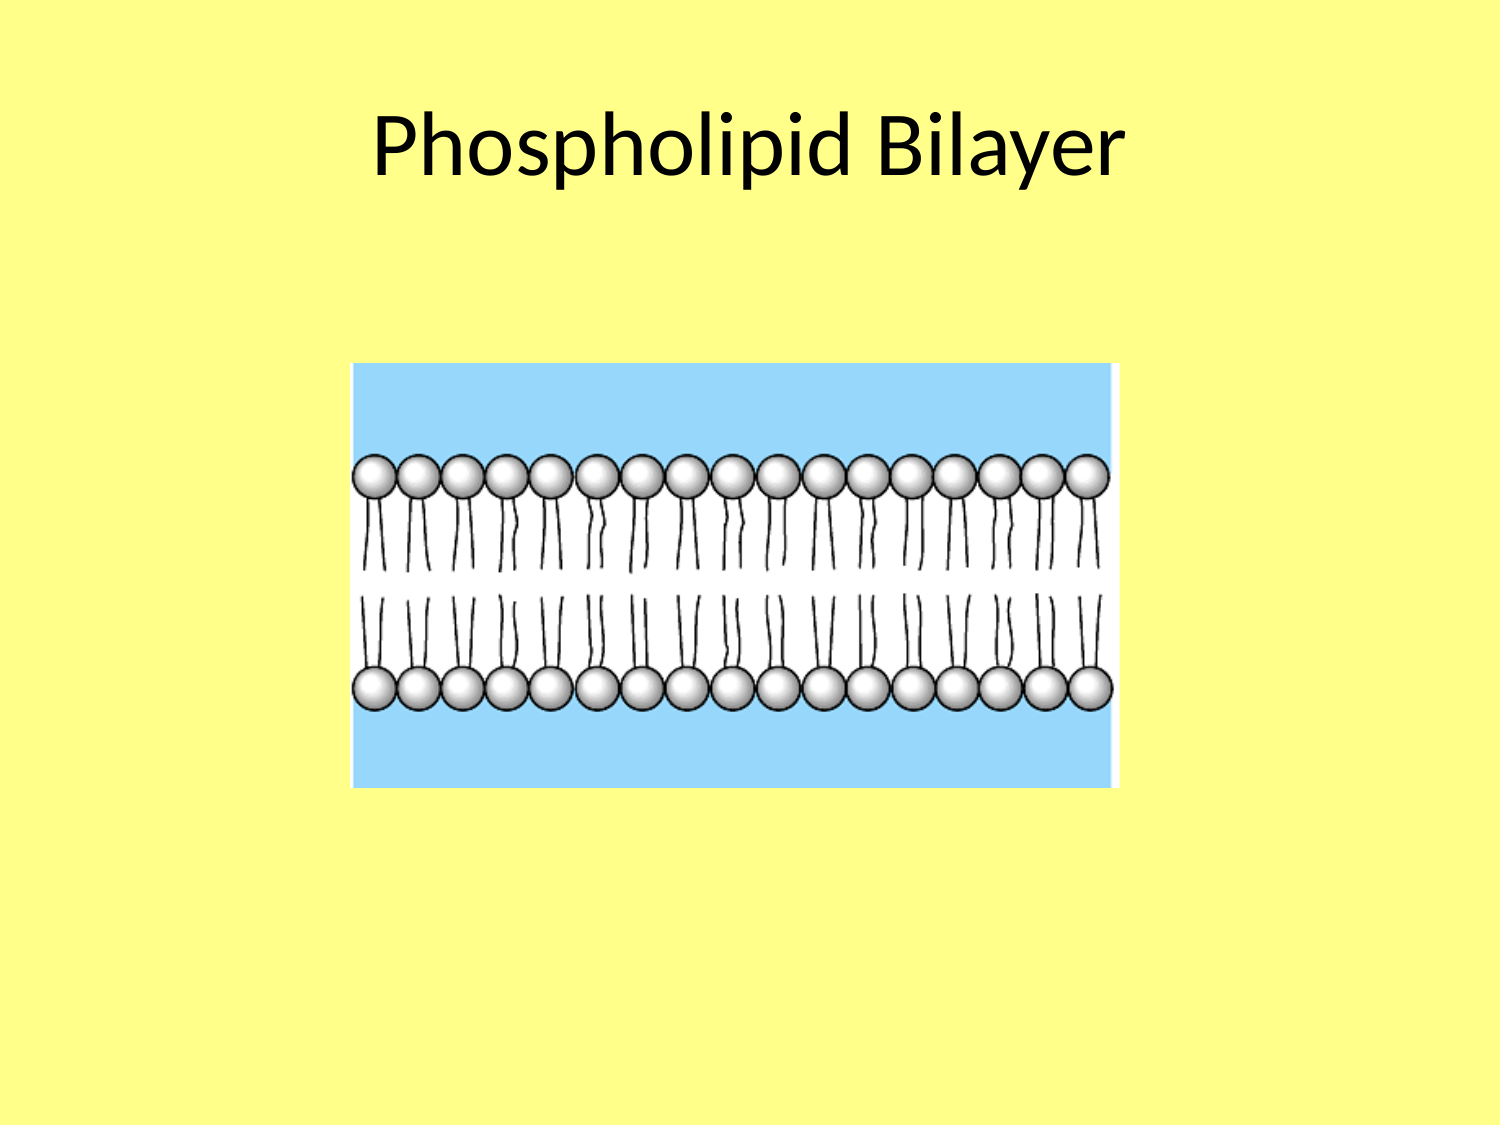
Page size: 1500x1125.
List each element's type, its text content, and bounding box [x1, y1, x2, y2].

picture [349, 363, 1121, 788]
title Phospholipid Bilayer [75, 45, 1425, 233]
